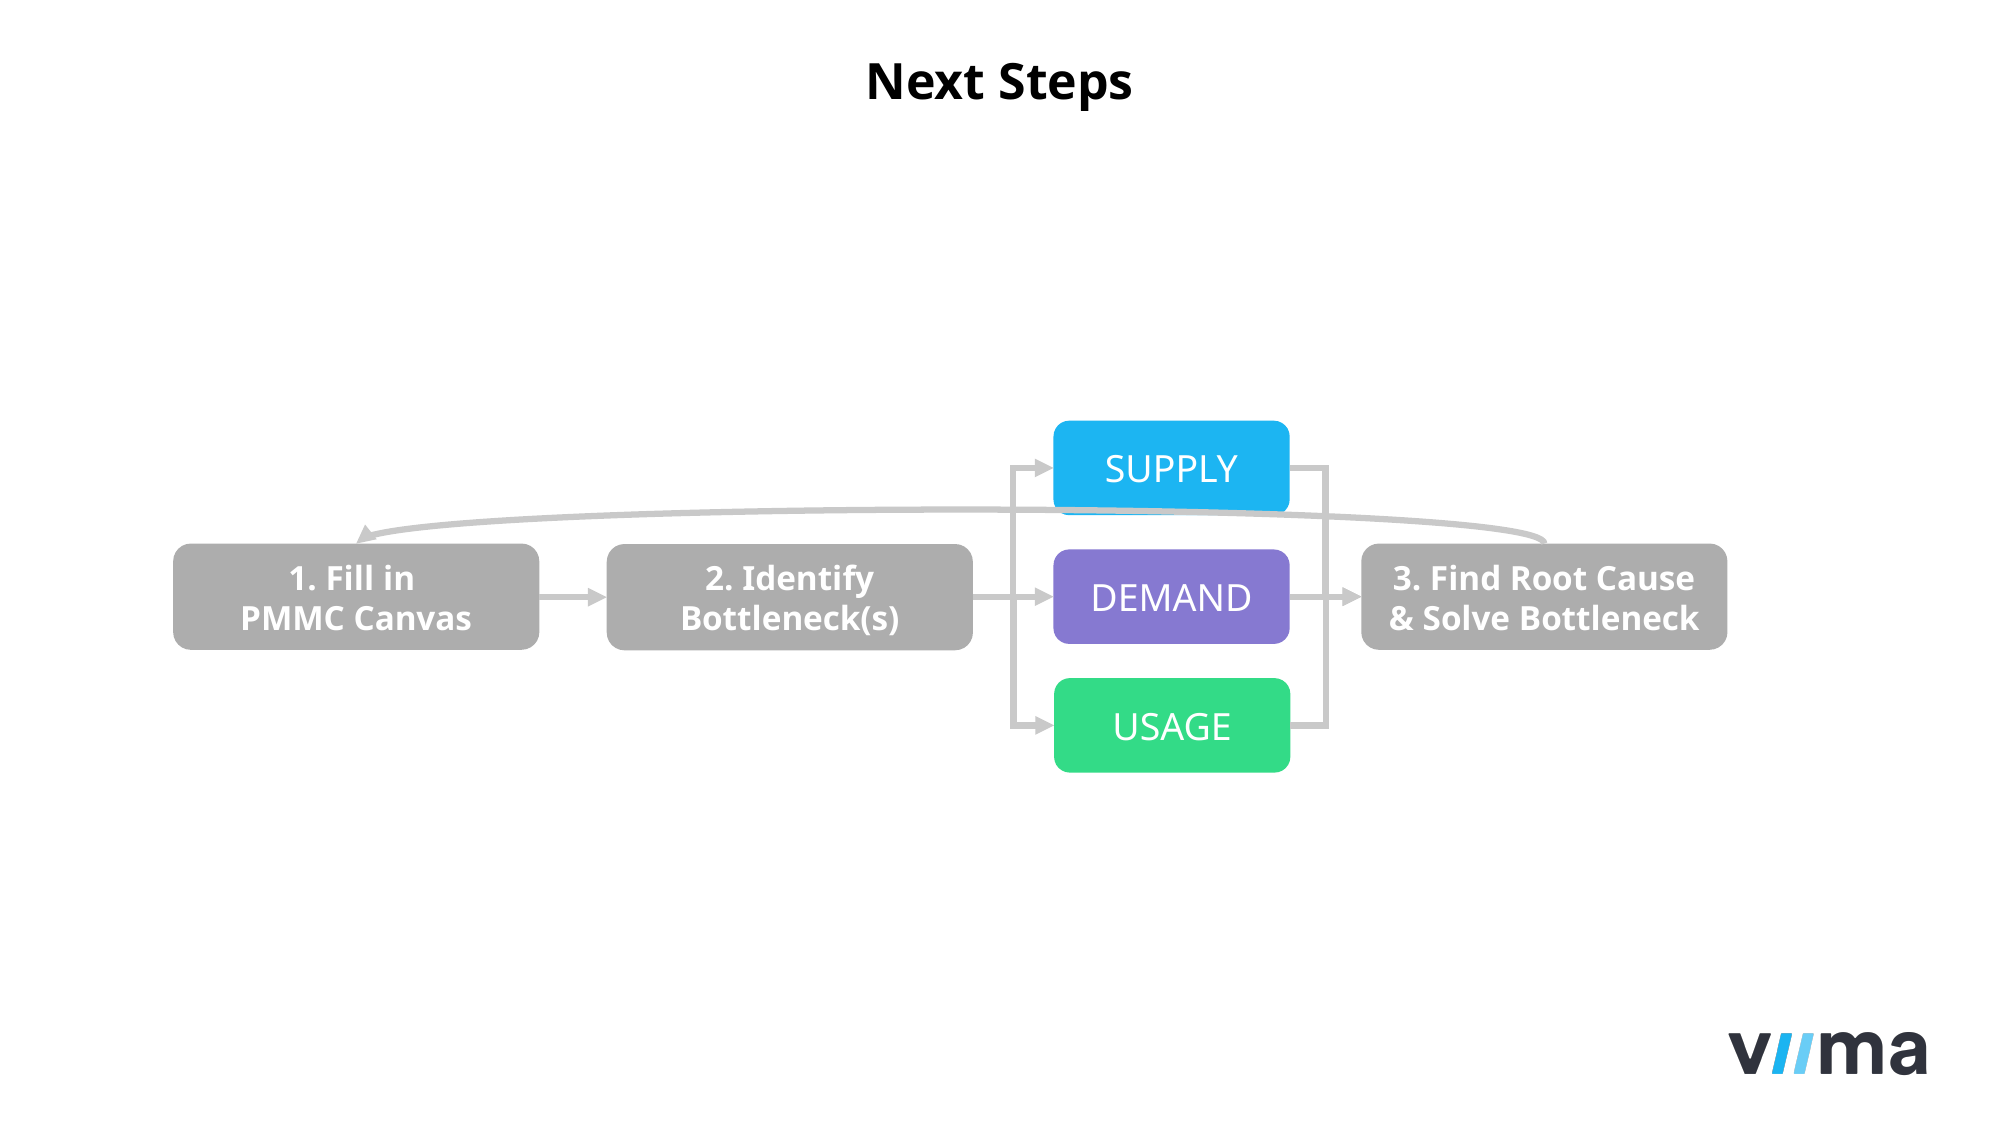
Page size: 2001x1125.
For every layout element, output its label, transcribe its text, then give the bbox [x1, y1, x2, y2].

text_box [173, 420, 1728, 773]
picture [1712, 1012, 1943, 1095]
text_box Next Steps [850, 42, 1149, 118]
